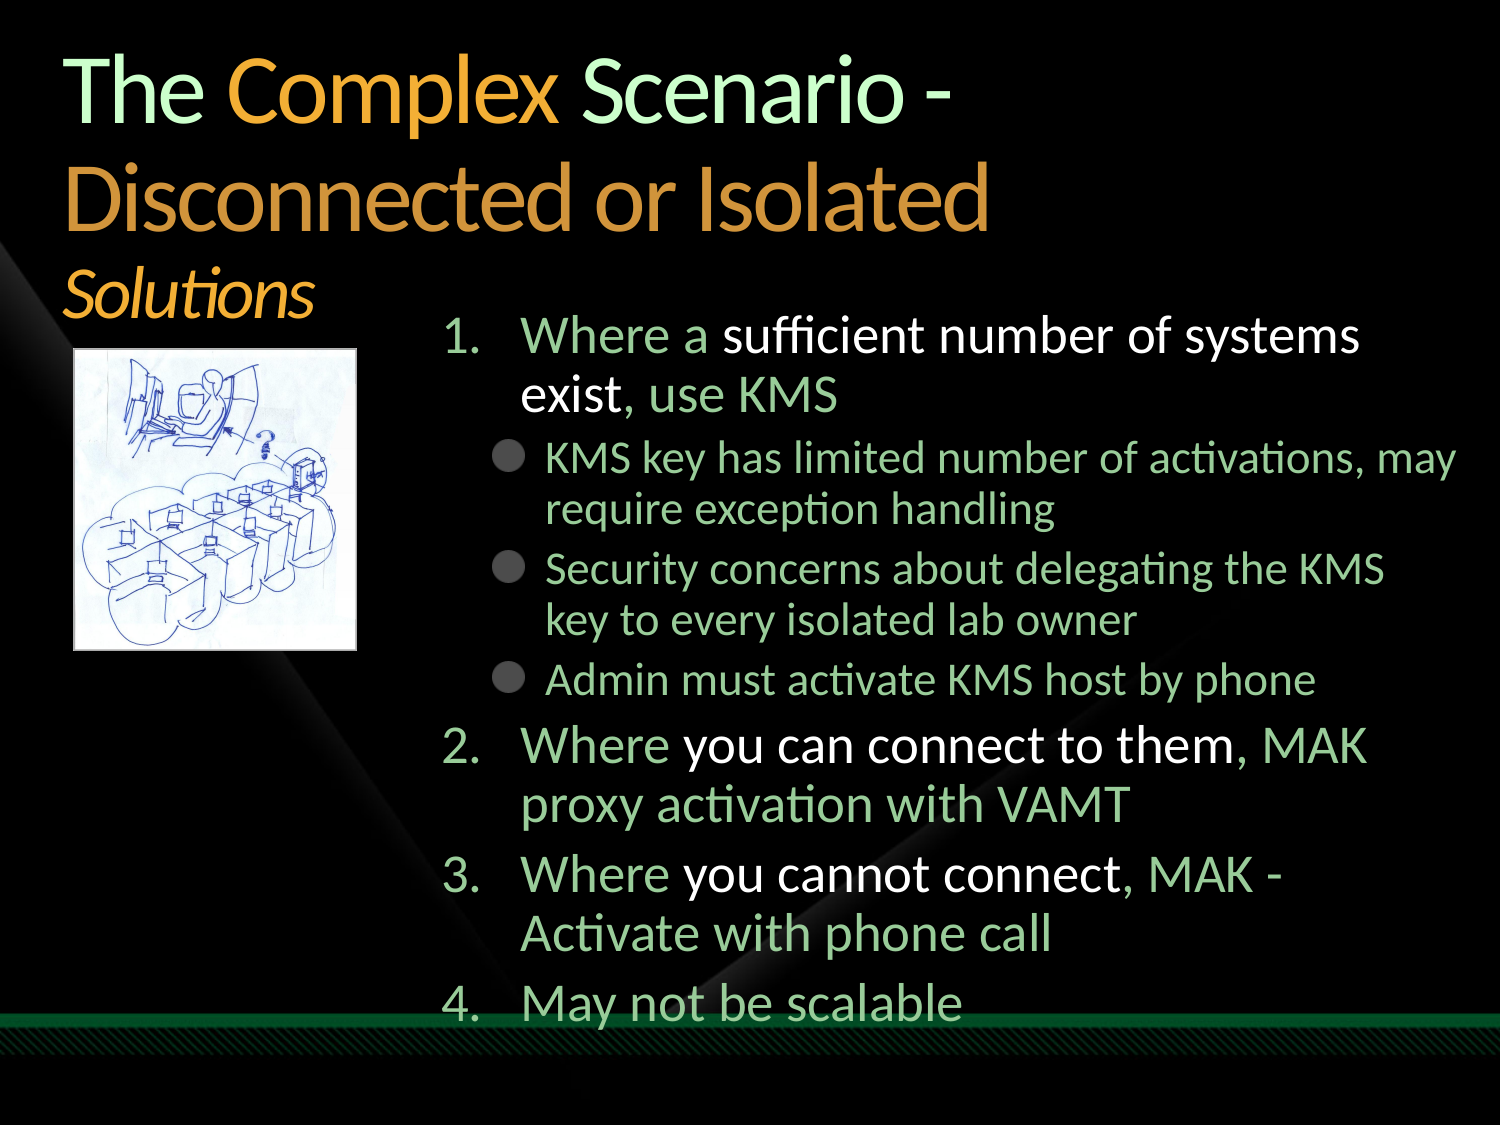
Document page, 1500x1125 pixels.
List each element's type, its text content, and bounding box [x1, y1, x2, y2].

list Where a sufficient number of systems exist, use KMS KMS key has limited number of activations, may require exception handling Security concerns about delegating the KMS key to every isolated lab owner Admin must activate KMS host by phone Where you can connect to them, MAK proxy activation with VAMT Where you cannot connect, MAK - Activate with phone call May not be scalable [441, 305, 1460, 1040]
title The Complex Scenario - Disconnected or Isolated Solutions [62, 37, 1438, 338]
picture [0, 0, 1500, 1125]
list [73, 348, 357, 651]
